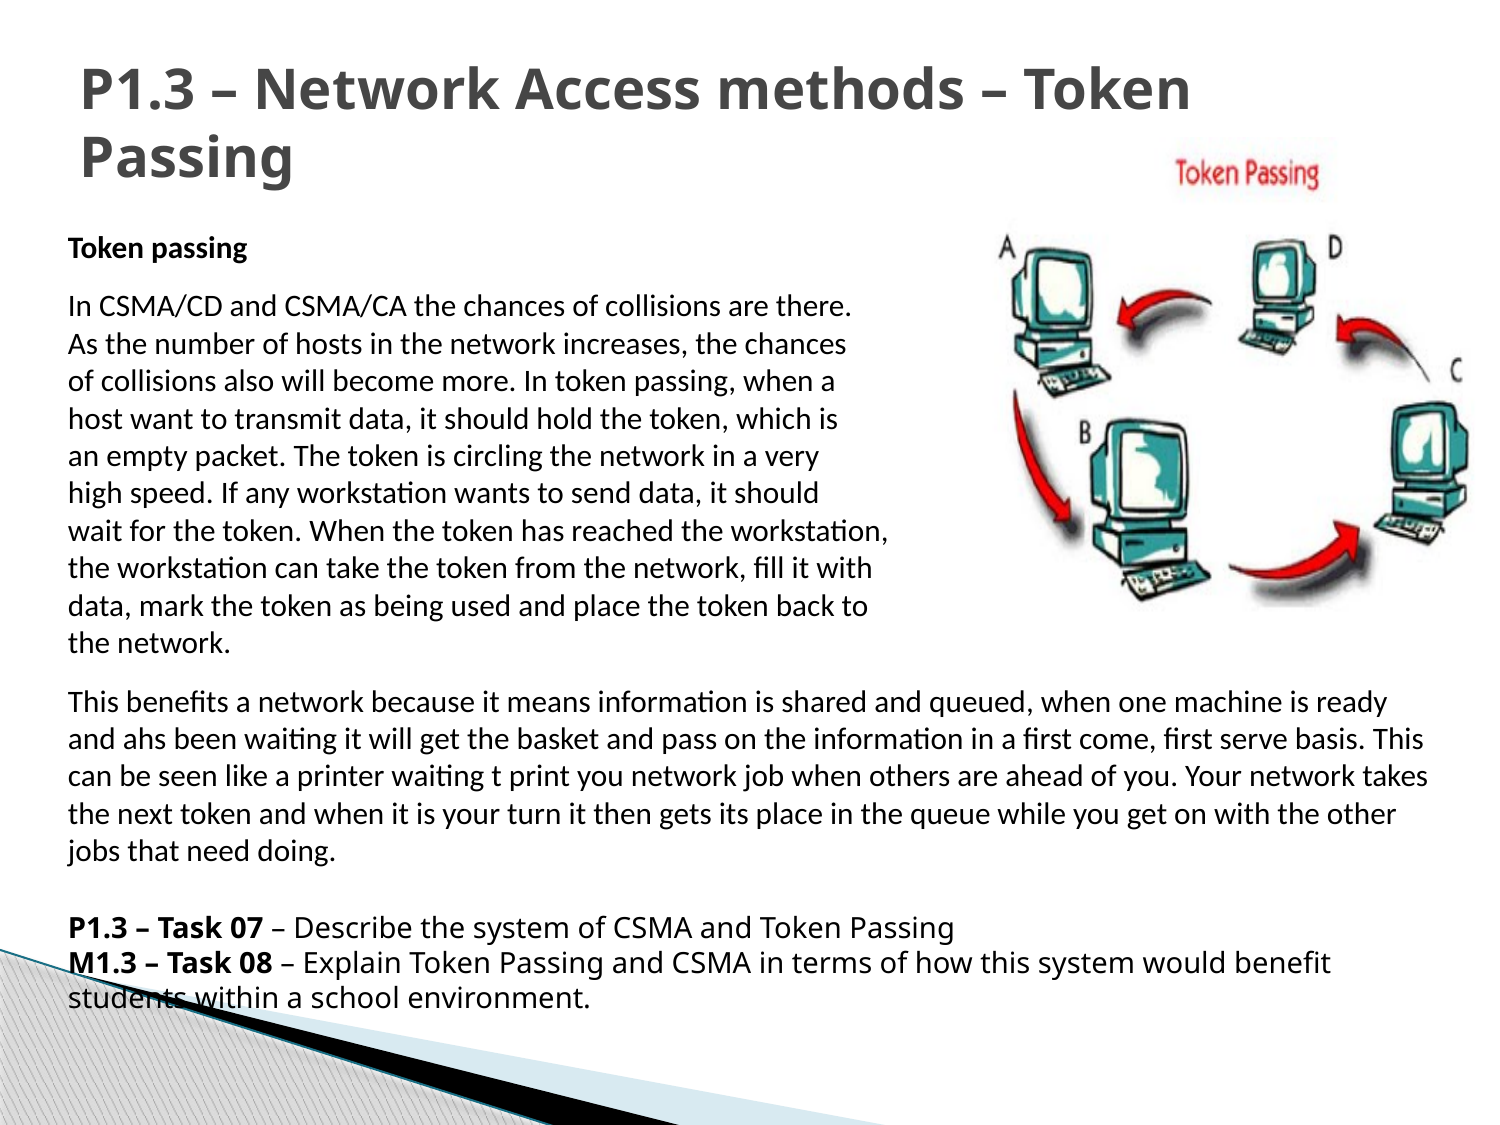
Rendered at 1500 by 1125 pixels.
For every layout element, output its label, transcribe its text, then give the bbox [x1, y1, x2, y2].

list Token passing In CSMA/CD and CSMA/CA the chances of collisions are there. As the number of hosts in the network increases, the chances of collisions also will become more. In token passing, when a host want to transmit data, it should hold the token, which is an empty packet. The token is circling the network in a very high speed. If any workstation wants to send data, it should wait for the token. When the token has reached the workstation, the workstation can take the token from the network, fill it with data, mark the token as being used and place the token back to the network. This benefits a network because it means information is shared and queued, when one machine is ready and ahs been waiting it will get the basket and pass on the information in a first come, first serve basis. This can be seen like a printer waiting t print you network job when others are ahead of you. Your network takes the next token and when it is your turn it then gets its place in the queue while you get on with the other jobs that need doing. [53, 219, 1447, 882]
title P1.3 – Network Access methods – Token Passing [64, 45, 1415, 197]
text_box P1.3 – Task 07 – Describe the system of CSMA and Token Passing M1.3 – Task 08 – Explain Token Passing and CSMA in terms of how this system would benefit students within a school environment. [53, 902, 1447, 1022]
picture [985, 136, 1483, 622]
